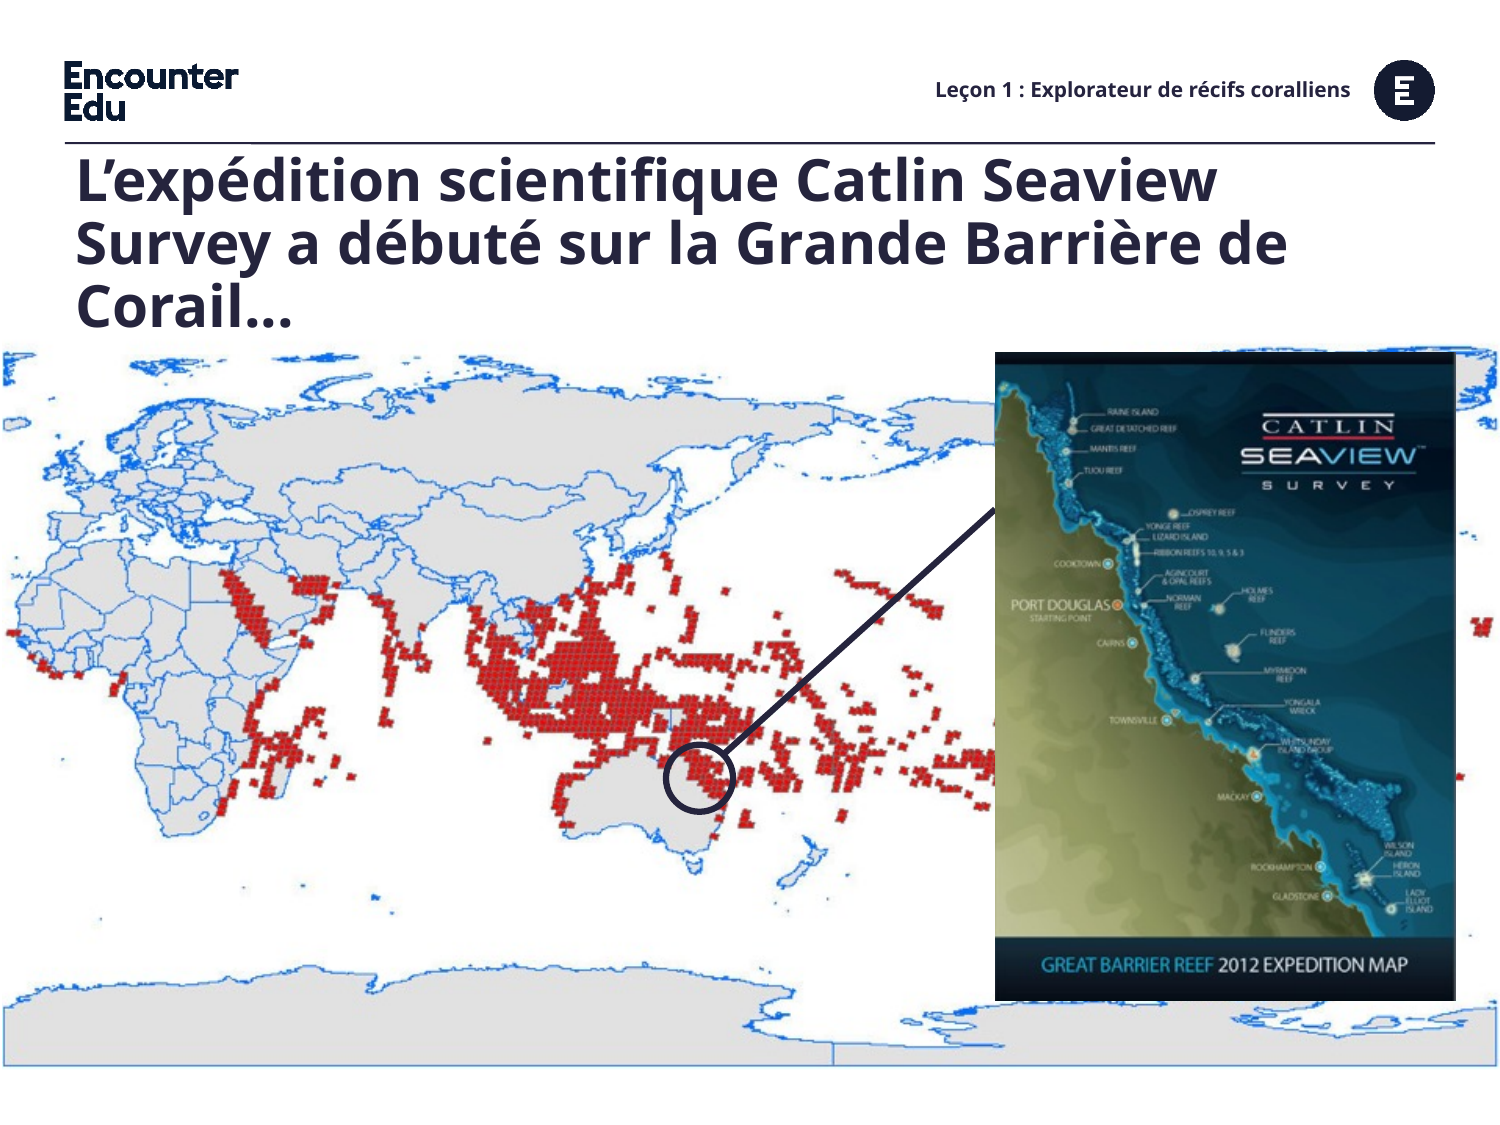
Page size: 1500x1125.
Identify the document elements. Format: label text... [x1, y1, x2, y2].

title Leçon 1 : Explorateur de récifs coralliens [749, 67, 1359, 114]
picture [60, 59, 243, 122]
picture [2, 292, 1500, 1120]
text_box L’expédition scientifique Catlin Seaview Survey a débuté sur la Grande Barrière de Corail... [67, 203, 1417, 288]
picture [1372, 58, 1436, 122]
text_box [723, 508, 994, 755]
